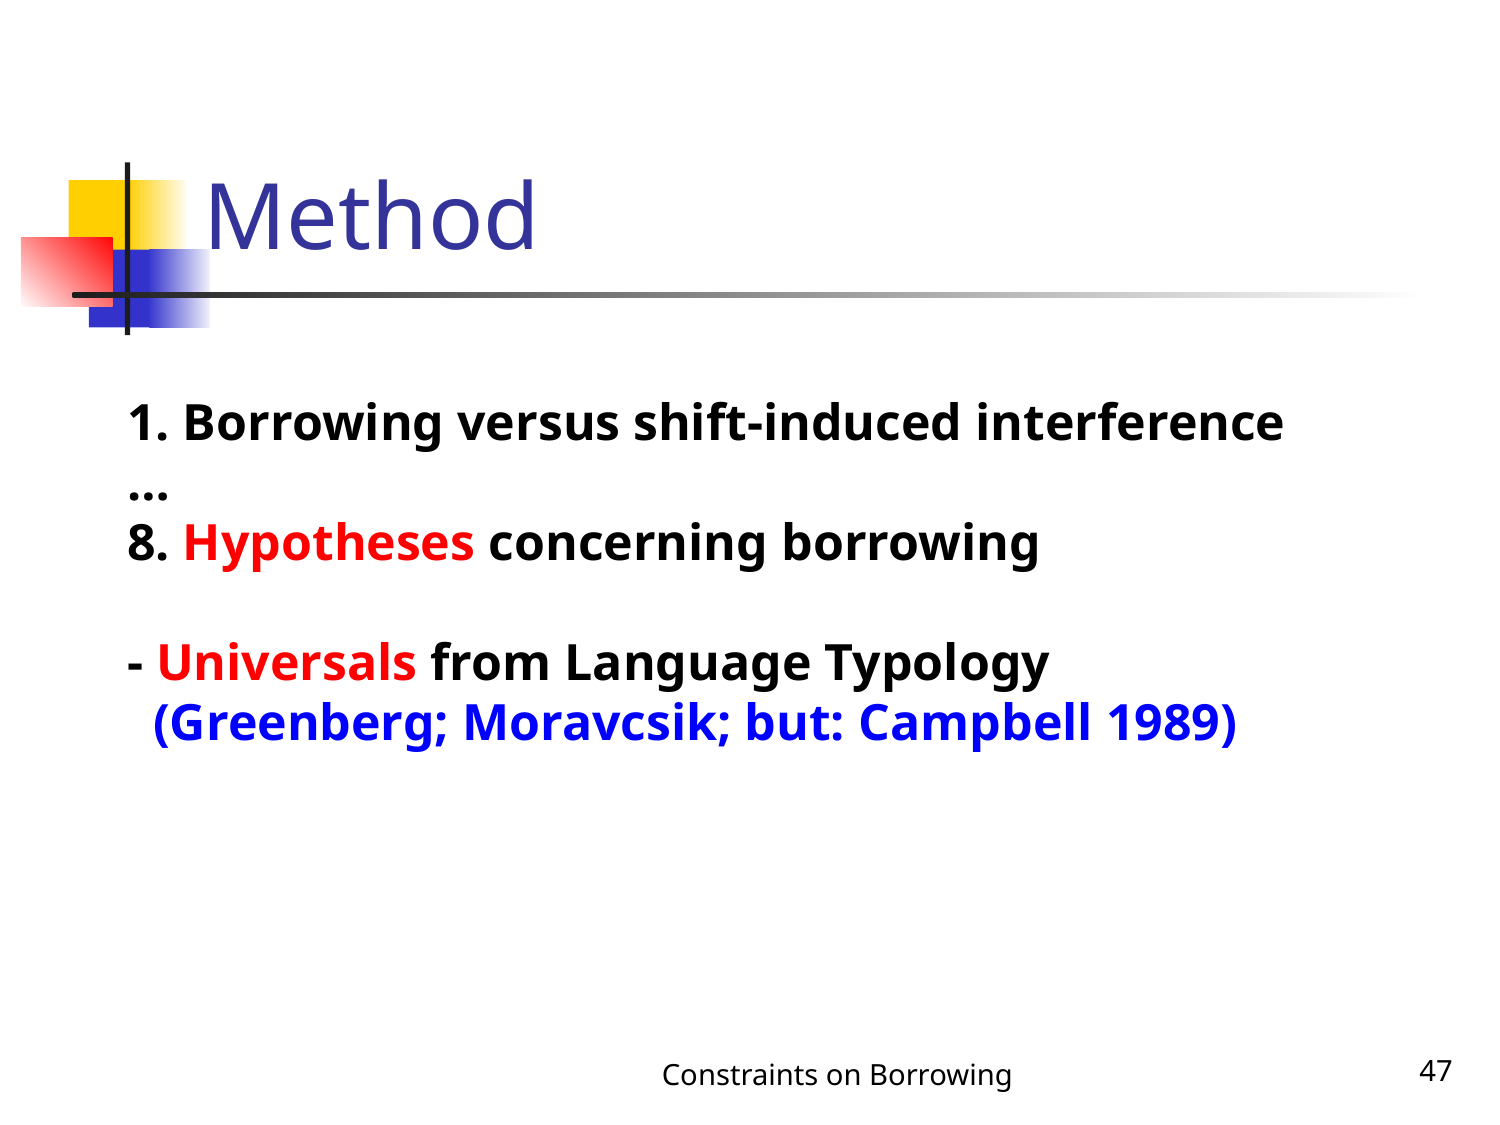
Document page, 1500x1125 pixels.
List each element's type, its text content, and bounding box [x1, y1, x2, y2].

footer Constraints on Borrowing [599, 1023, 1076, 1100]
title Method [188, 34, 1468, 276]
slide_number 47 [1154, 1023, 1468, 1100]
text_box 1. Borrowing versus shift-induced interference … 8. Hypotheses concerning borrowing - Universals from Language Typology (Greenberg; Moravcsik; but: Campbell 1989) [112, 383, 1388, 758]
